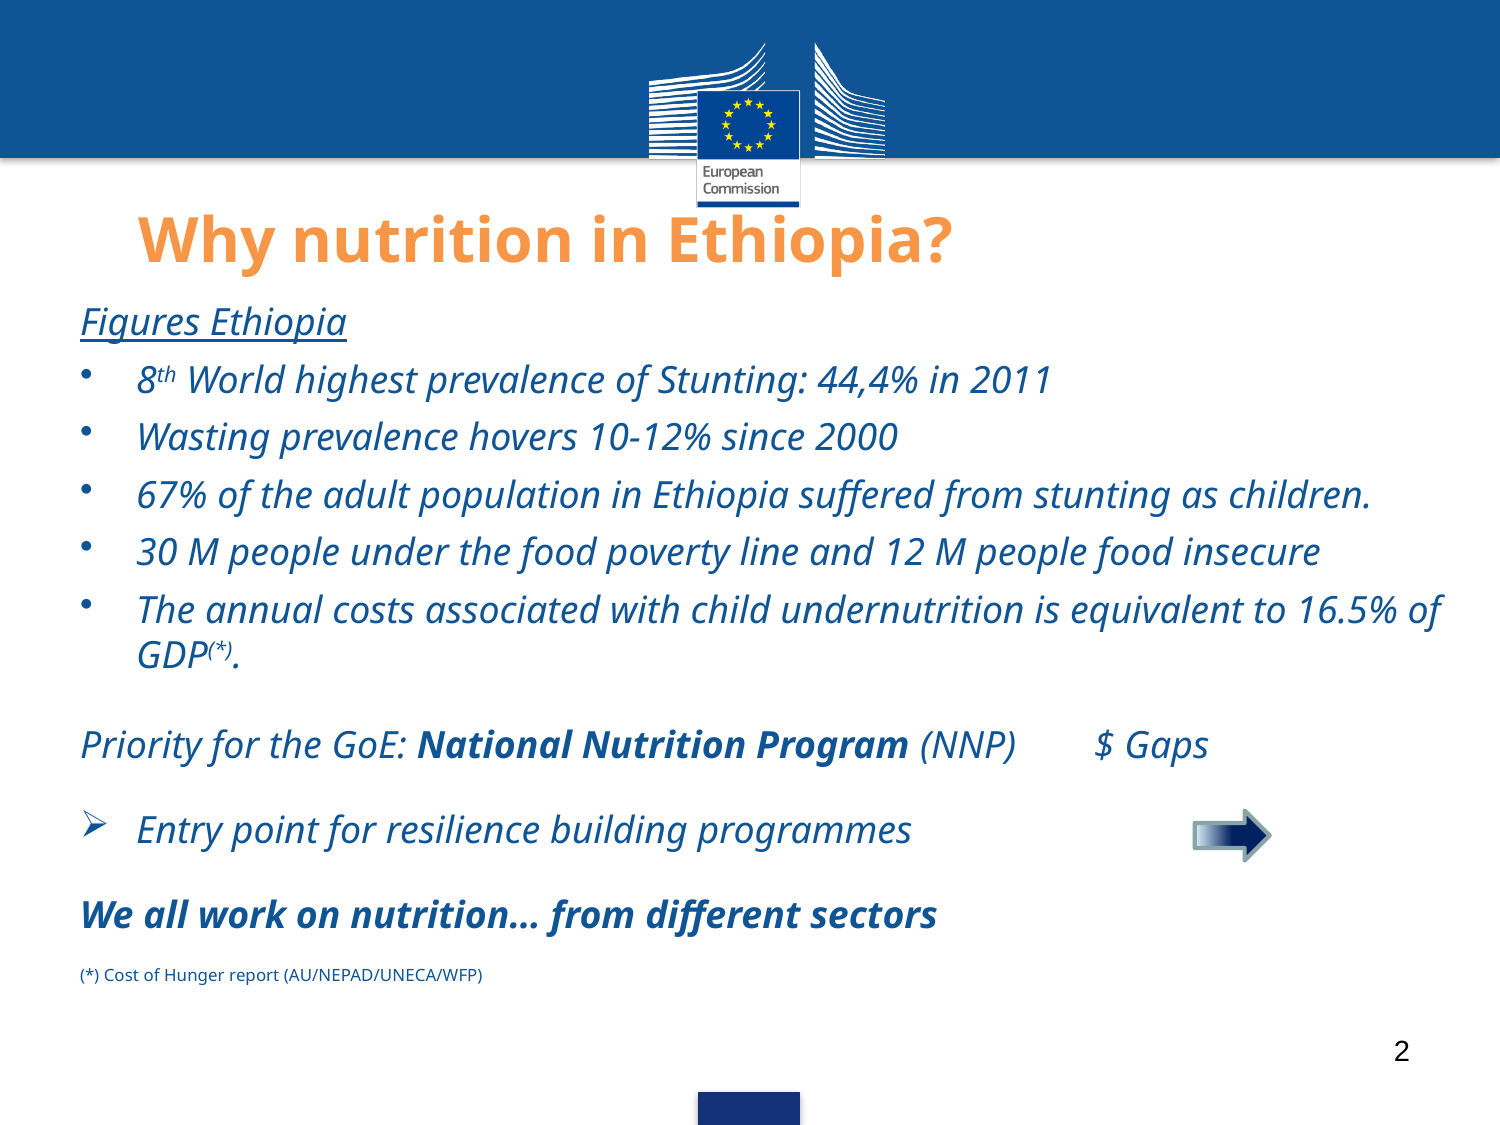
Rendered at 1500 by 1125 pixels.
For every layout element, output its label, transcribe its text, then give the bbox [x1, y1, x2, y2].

list Figures Ethiopia 8th World highest prevalence of Stunting: 44,4% in 2011 Wasting prevalence hovers 10-12% since 2000 67% of the adult population in Ethiopia suffered from stunting as children. 30 M people under the food poverty line and 12 M people food insecure The annual costs associated with child undernutrition is equivalent to 16.5% of GDP(*). Priority for the GoE: National Nutrition Program (NNP) $ Gaps Entry point for resilience building programmes We all work on nutrition… from different sectors (*) Cost of Hunger report (AU/NEPAD/UNECA/WFP) [64, 290, 1483, 1000]
picture [649, 42, 885, 160]
text_box [1192, 808, 1272, 863]
title Why nutrition in Ethiopia? [64, 160, 1415, 290]
slide_number 2 [1074, 1024, 1425, 1103]
